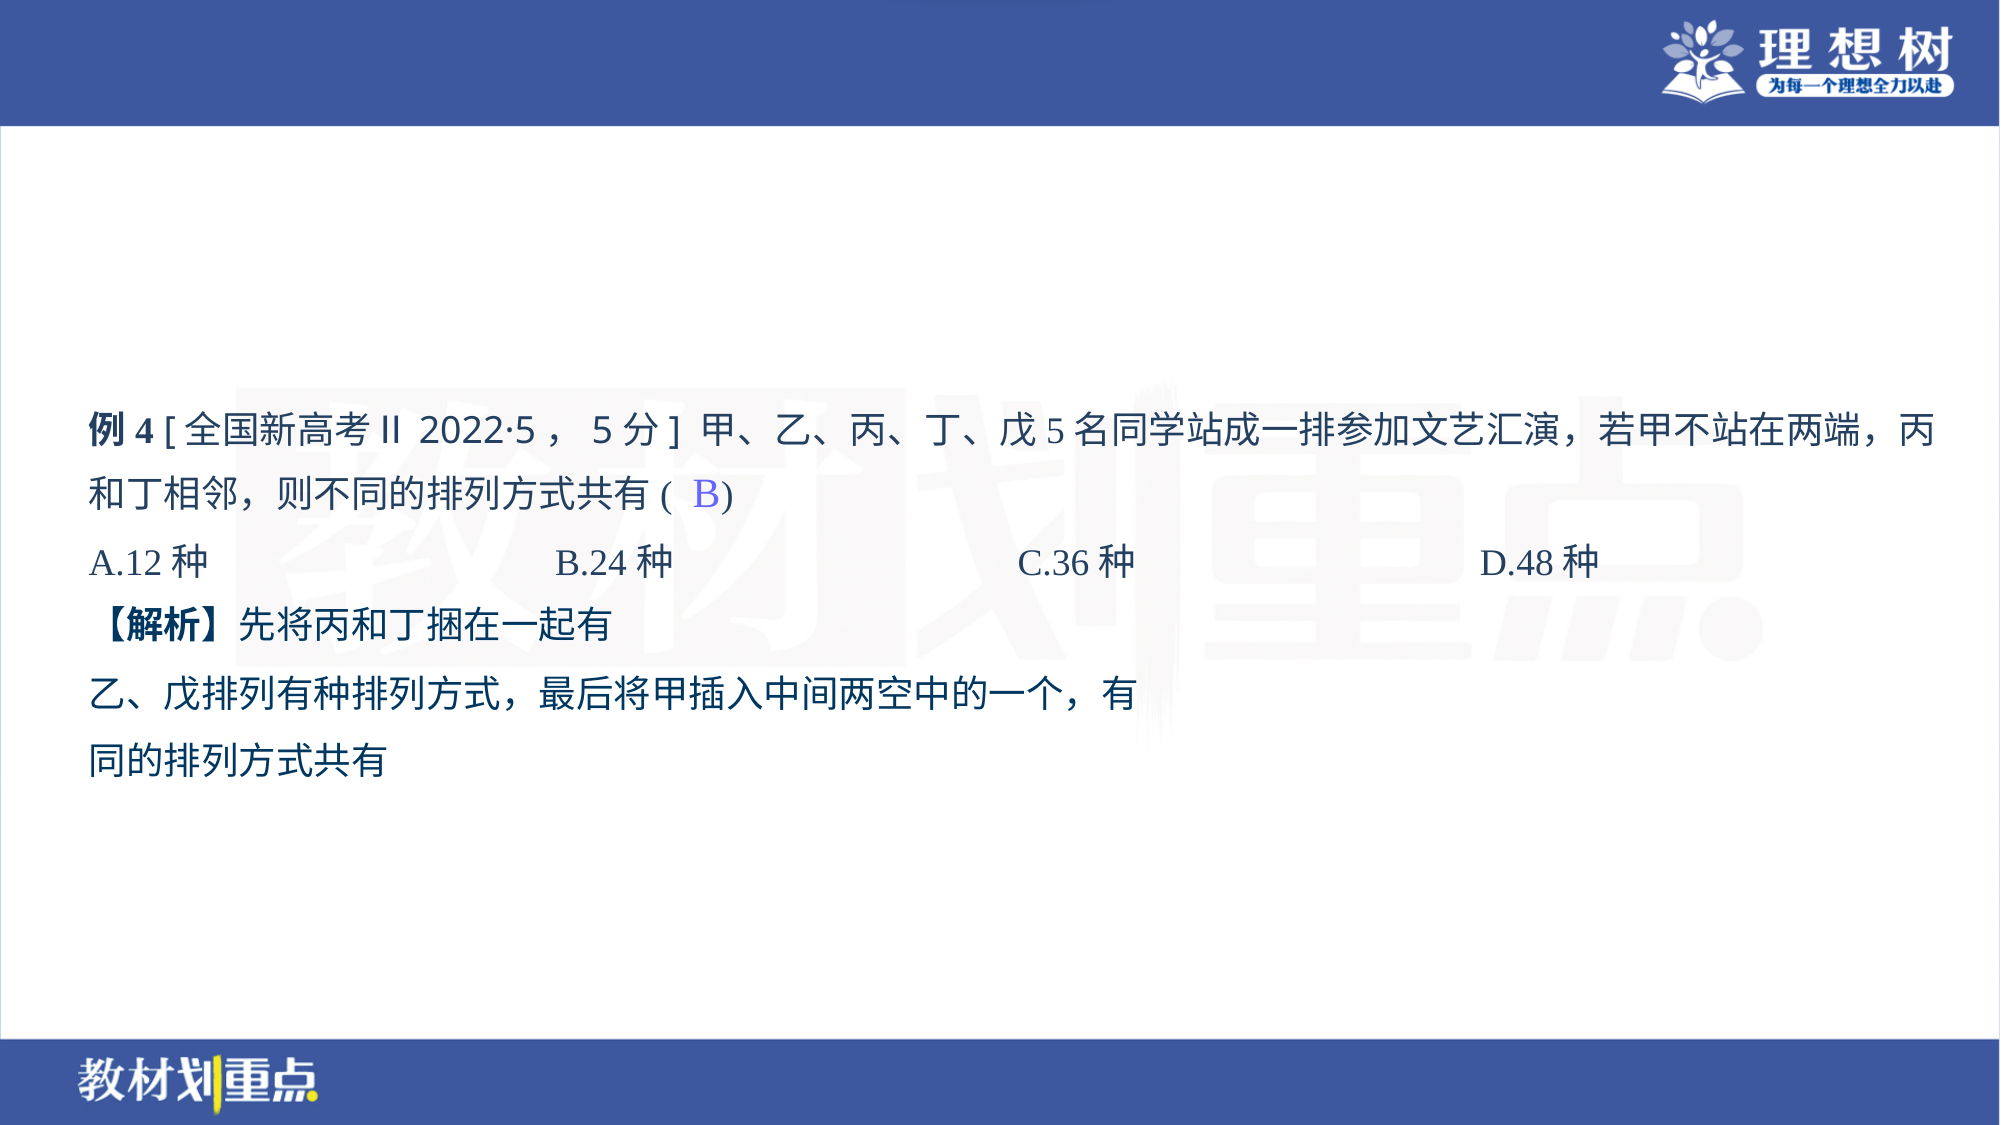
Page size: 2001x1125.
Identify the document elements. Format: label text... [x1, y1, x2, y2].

text_box A.12种 B.24种 C.36种 D.48种 [88, 516, 1911, 576]
text_box 例4 [全国新高考Ⅱ2022·5，5分] 甲、乙、丙、丁、戊5名同学站成一排参加文艺汇演，若甲不站在两端，丙 和丁相邻，则不同的排列方式共有( ) [88, 382, 1911, 509]
text_box B [677, 464, 736, 514]
picture [0, 0, 2000, 1125]
